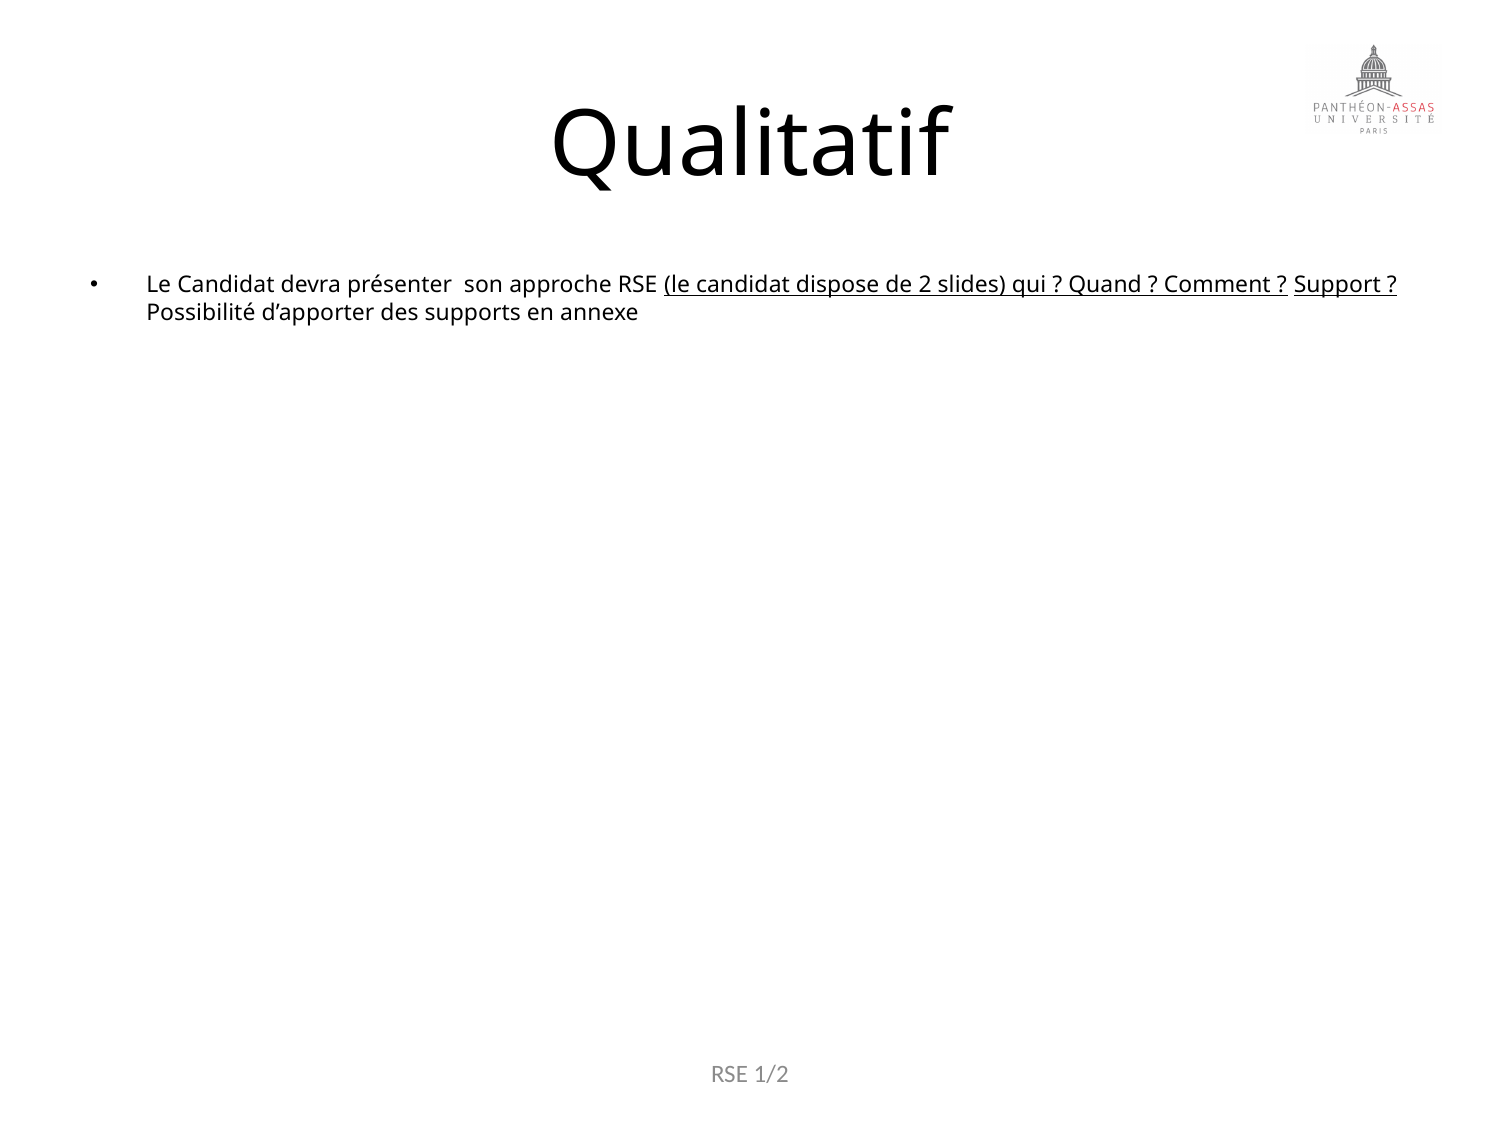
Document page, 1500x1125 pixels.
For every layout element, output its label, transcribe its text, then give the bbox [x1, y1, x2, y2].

footer RSE 1/2 [512, 1042, 988, 1103]
list Le Candidat devra présenter son approche RSE (le candidat dispose de 2 slides) qui ? Quand ? Comment ? Support ? Possibilité d’apporter des supports en annexe [75, 262, 1425, 1005]
title Qualitatif [75, 45, 1425, 233]
picture [1304, 44, 1443, 134]
